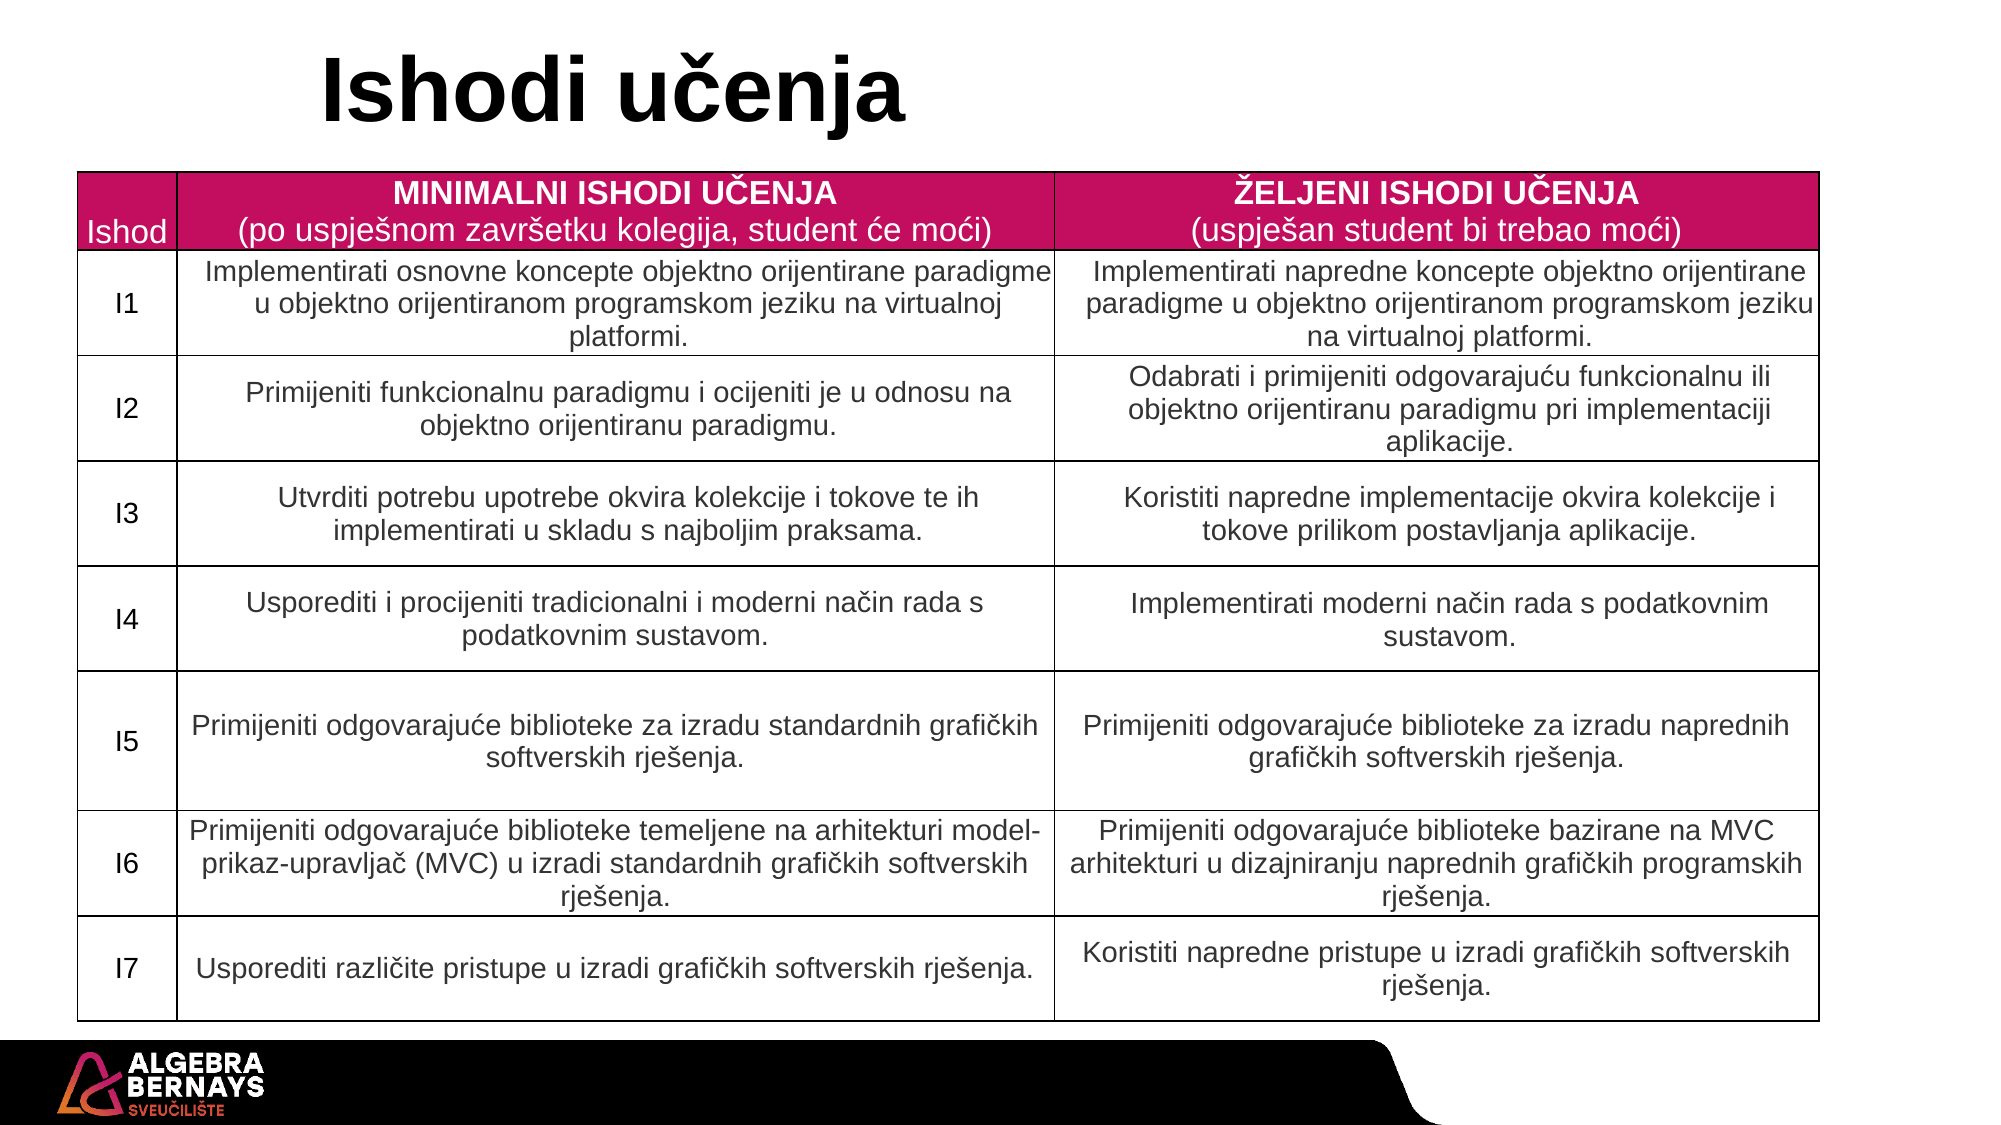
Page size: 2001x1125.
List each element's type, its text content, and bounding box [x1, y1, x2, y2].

table_cell Implementirati napredne koncepte objektno orijentirane paradigme u objektno orijentiranom programskom jeziku na virtualnoj platformi. [1055, 251, 1818, 355]
table_cell I3 [78, 462, 176, 565]
picture [0, 1040, 1446, 1125]
table_cell Koristiti napredne implementacije okvira kolekcije i tokove prilikom postavljanja aplikacije. [1055, 462, 1818, 565]
table_cell I5 [78, 672, 176, 810]
table_cell Implementirati moderni način rada s podatkovnim sustavom. [1055, 567, 1818, 670]
table_cell Implementirati osnovne koncepte objektno orijentirane paradigme u objektno orijentiranom programskom jeziku na virtualnoj platformi. [178, 251, 1054, 355]
table_header ŽELJENI ISHODI UČENJA (uspješan student bi trebao moći) [1055, 173, 1818, 249]
table_cell I7 [78, 917, 176, 1020]
table_cell I6 [78, 811, 176, 915]
table_header Ishod [78, 173, 176, 249]
table_cell Usporediti i procijeniti tradicionalni i moderni način rada s podatkovnim sustavom. [178, 567, 1054, 670]
table_cell Odabrati i primijeniti odgovarajuću funkcionalnu ili objektno orijentiranu paradigmu pri implementaciji aplikacije. [1055, 356, 1818, 460]
table_cell Primijeniti odgovarajuće biblioteke bazirane na MVC arhitekturi u dizajniranju naprednih grafičkih programskih rješenja. [1055, 811, 1818, 915]
table_cell Koristiti napredne pristupe u izradi grafičkih softverskih rješenja. [1055, 917, 1818, 1020]
text_box Ishodi učenja [305, 0, 1706, 171]
table_cell Utvrditi potrebu upotrebe okvira kolekcije i tokove te ih implementirati u skladu s najboljim praksama. [178, 462, 1054, 565]
table_cell Primijeniti odgovarajuće biblioteke za izradu standardnih grafičkih softverskih rješenja. [178, 672, 1054, 810]
table_cell I2 [78, 356, 176, 460]
table_cell Primijeniti odgovarajuće biblioteke temeljene na arhitekturi model-prikaz-upravljač (MVC) u izradi standardnih grafičkih softverskih rješenja. [178, 811, 1054, 915]
table_cell I1 [78, 251, 176, 355]
table_cell Primijeniti funkcionalnu paradigmu i ocijeniti je u odnosu na objektno orijentiranu paradigmu. [178, 356, 1054, 460]
table_cell I4 [78, 567, 176, 670]
table_cell Primijeniti odgovarajuće biblioteke za izradu naprednih grafičkih softverskih rješenja. [1055, 672, 1818, 810]
table_cell Usporediti različite pristupe u izradi grafičkih softverskih rješenja. [178, 917, 1054, 1020]
table_header MINIMALNI ISHODI UČENJA (po uspješnom završetku kolegija, student će moći) [178, 173, 1054, 249]
